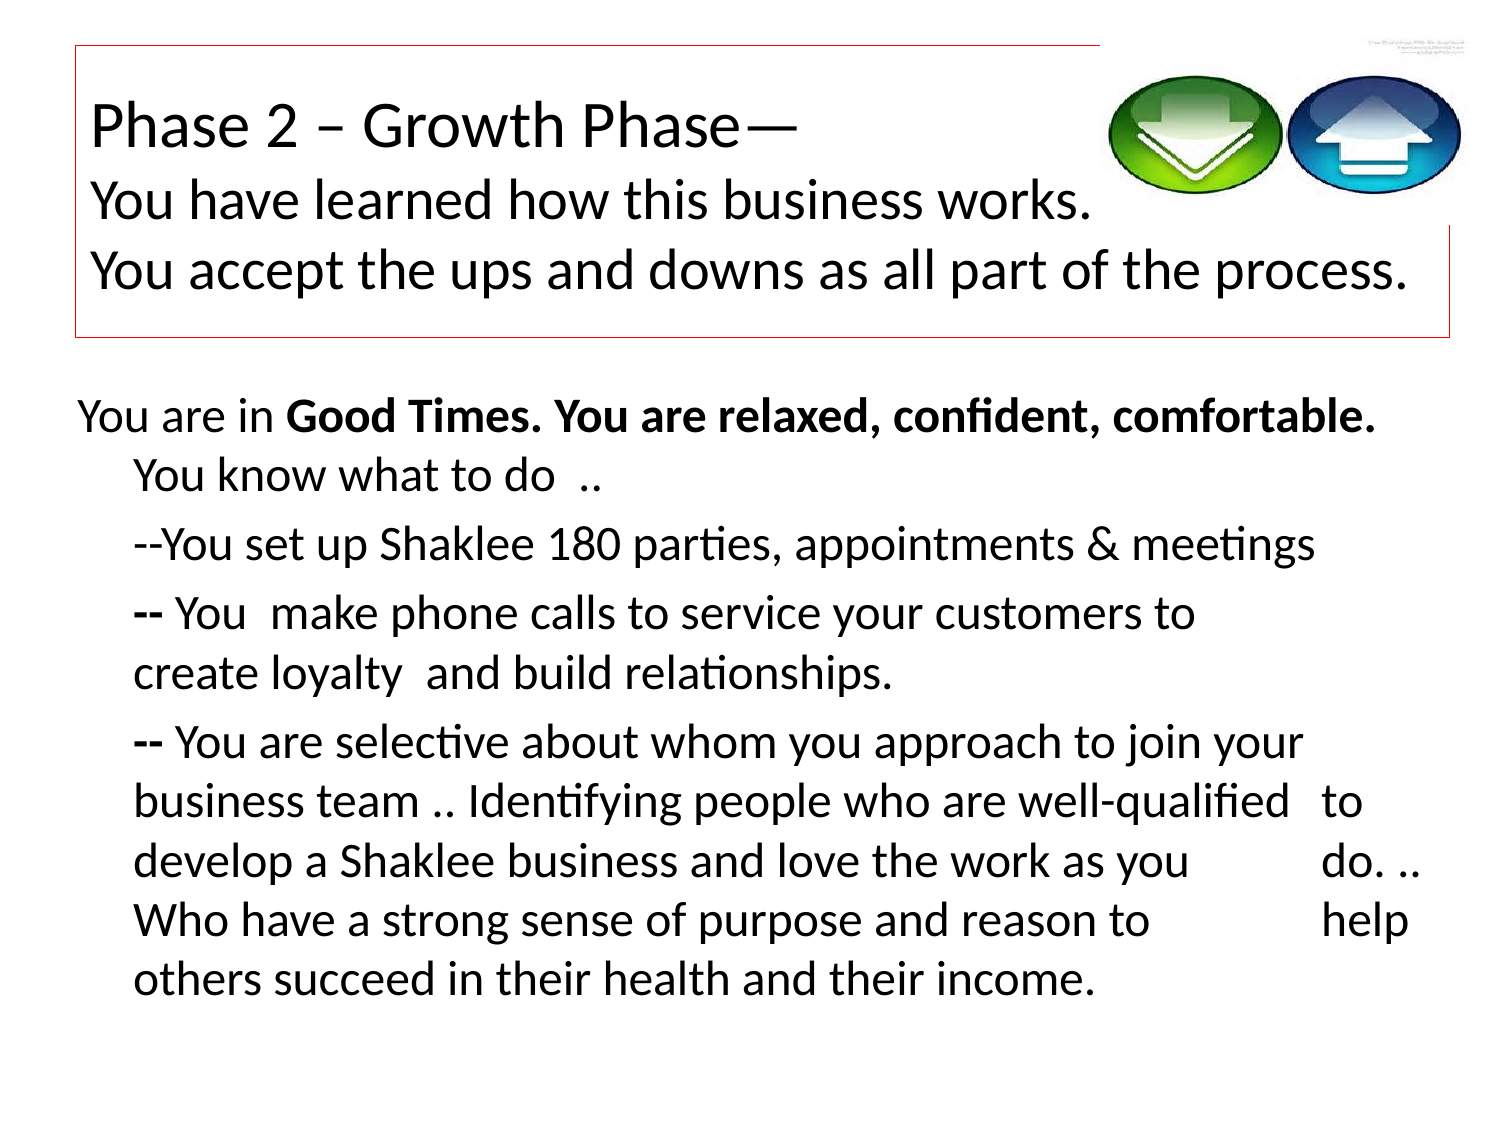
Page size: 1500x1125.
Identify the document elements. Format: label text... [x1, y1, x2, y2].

picture [1099, 37, 1469, 226]
list You are in Good Times. You are relaxed, confident, comfortable. You know what to do .. --You set up Shaklee 180 parties, appointments & meetings -- You make phone calls to service your customers to create loyalty and build relationships. -- You are selective about whom you approach to join your business team .. Identifying people who are well-qualified to develop a Shaklee business and love the work as you do. .. Who have a strong sense of purpose and reason to help others succeed in their health and their income. [62, 375, 1438, 1075]
title Phase 2 – Growth Phase— You have learned how this business works. You accept the ups and downs as all part of the process. [75, 45, 1450, 338]
